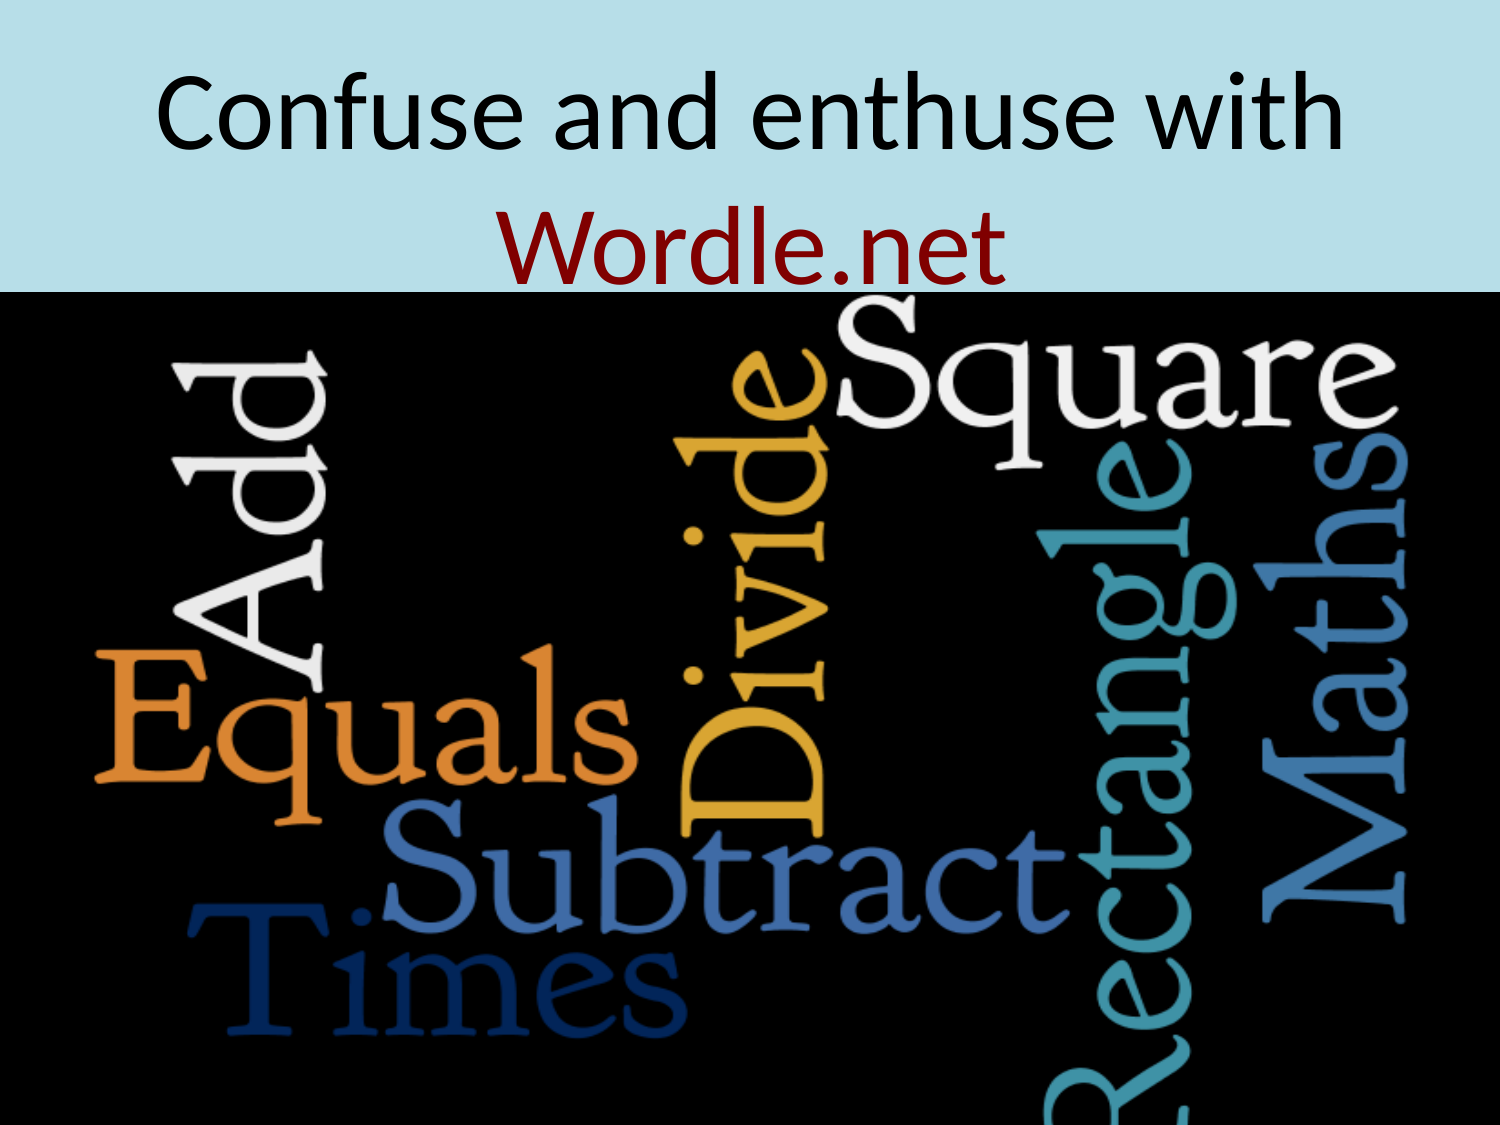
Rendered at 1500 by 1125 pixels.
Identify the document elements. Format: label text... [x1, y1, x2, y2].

picture [0, 292, 1500, 1125]
title Confuse and enthuse with Wordle.net [76, 77, 1428, 266]
